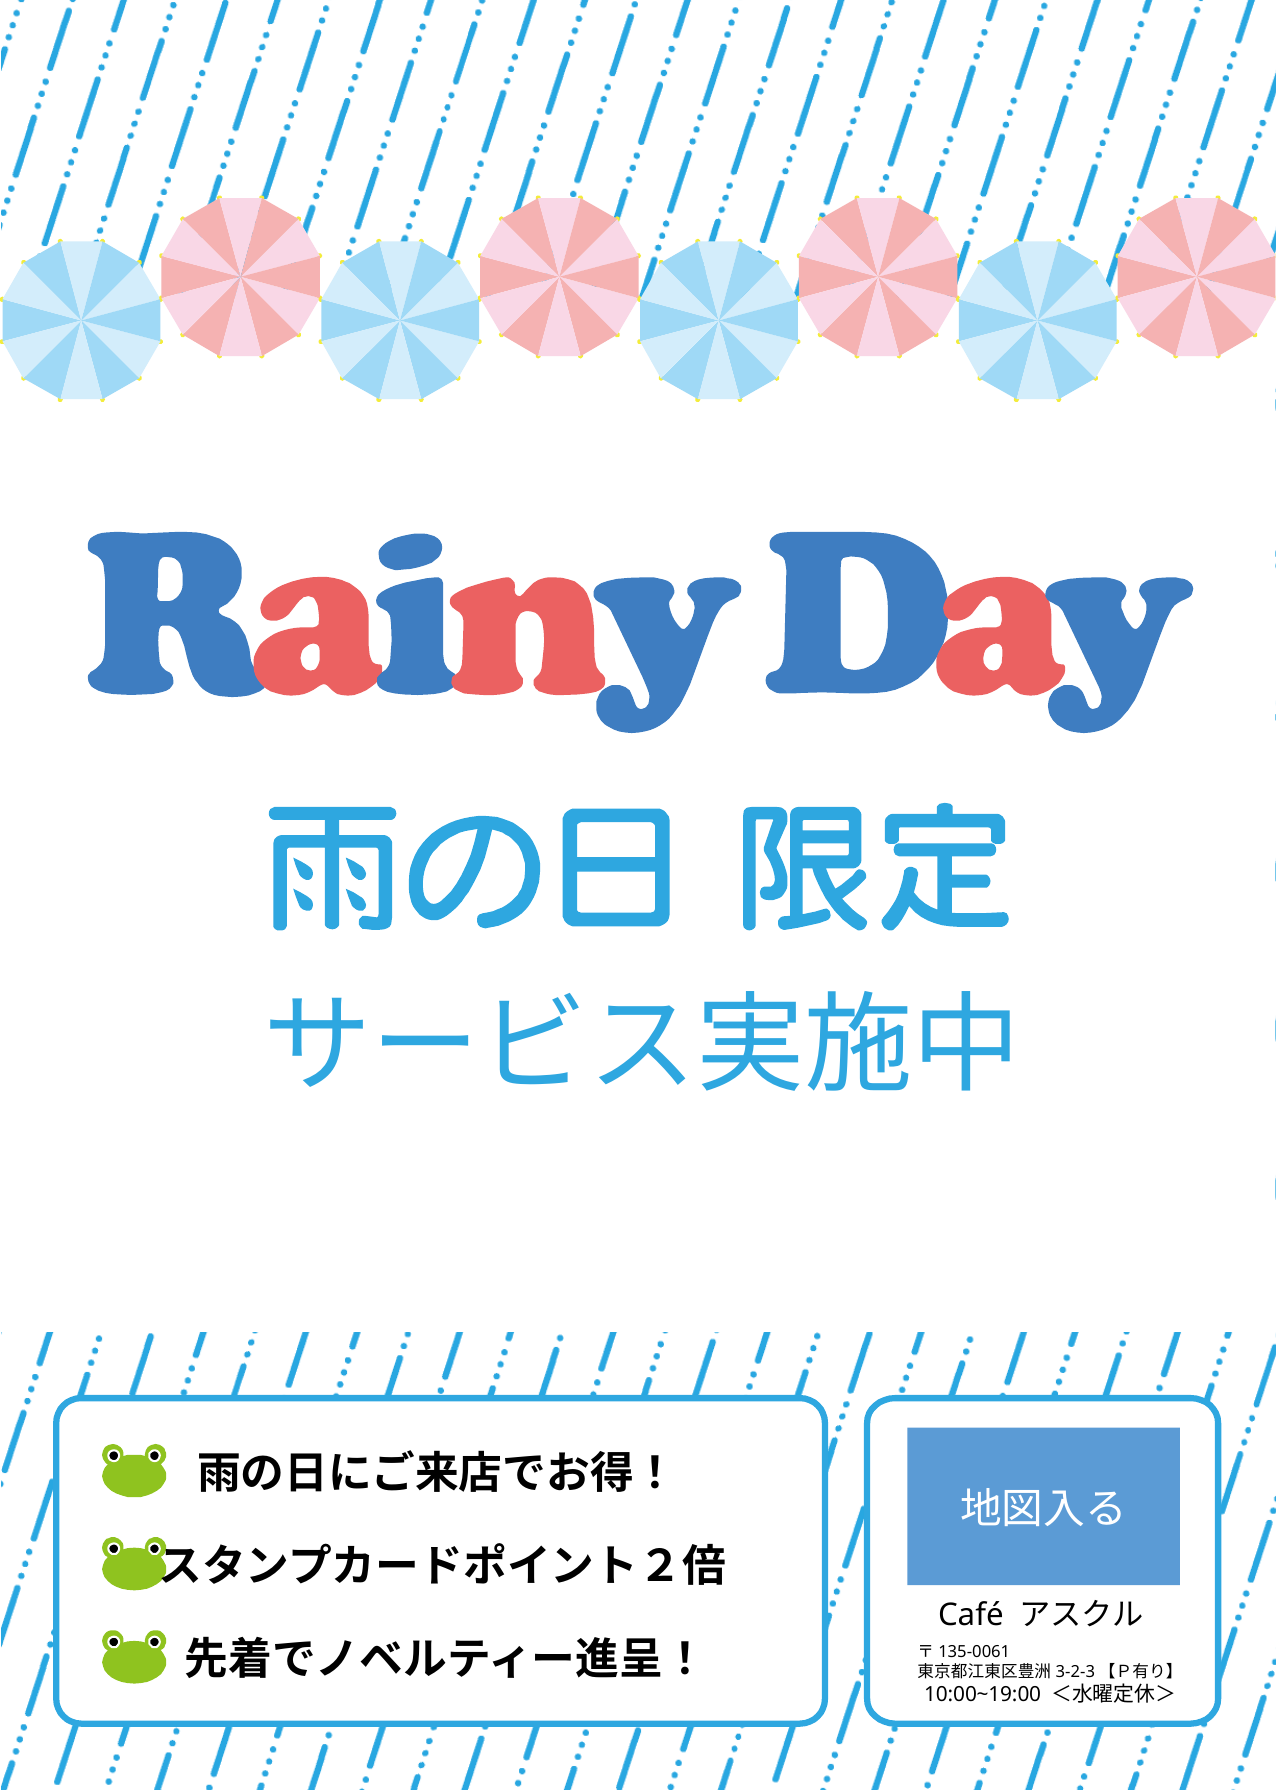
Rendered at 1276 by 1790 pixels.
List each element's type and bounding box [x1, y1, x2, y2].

picture [0, 402, 1276, 1790]
text_box [0, 195, 1276, 402]
text_box [87, 531, 1194, 733]
text_box [268, 802, 1009, 931]
text_box [102, 1443, 167, 1498]
text_box [102, 1630, 167, 1684]
picture [0, 0, 1276, 195]
text_box [102, 1543, 167, 1591]
